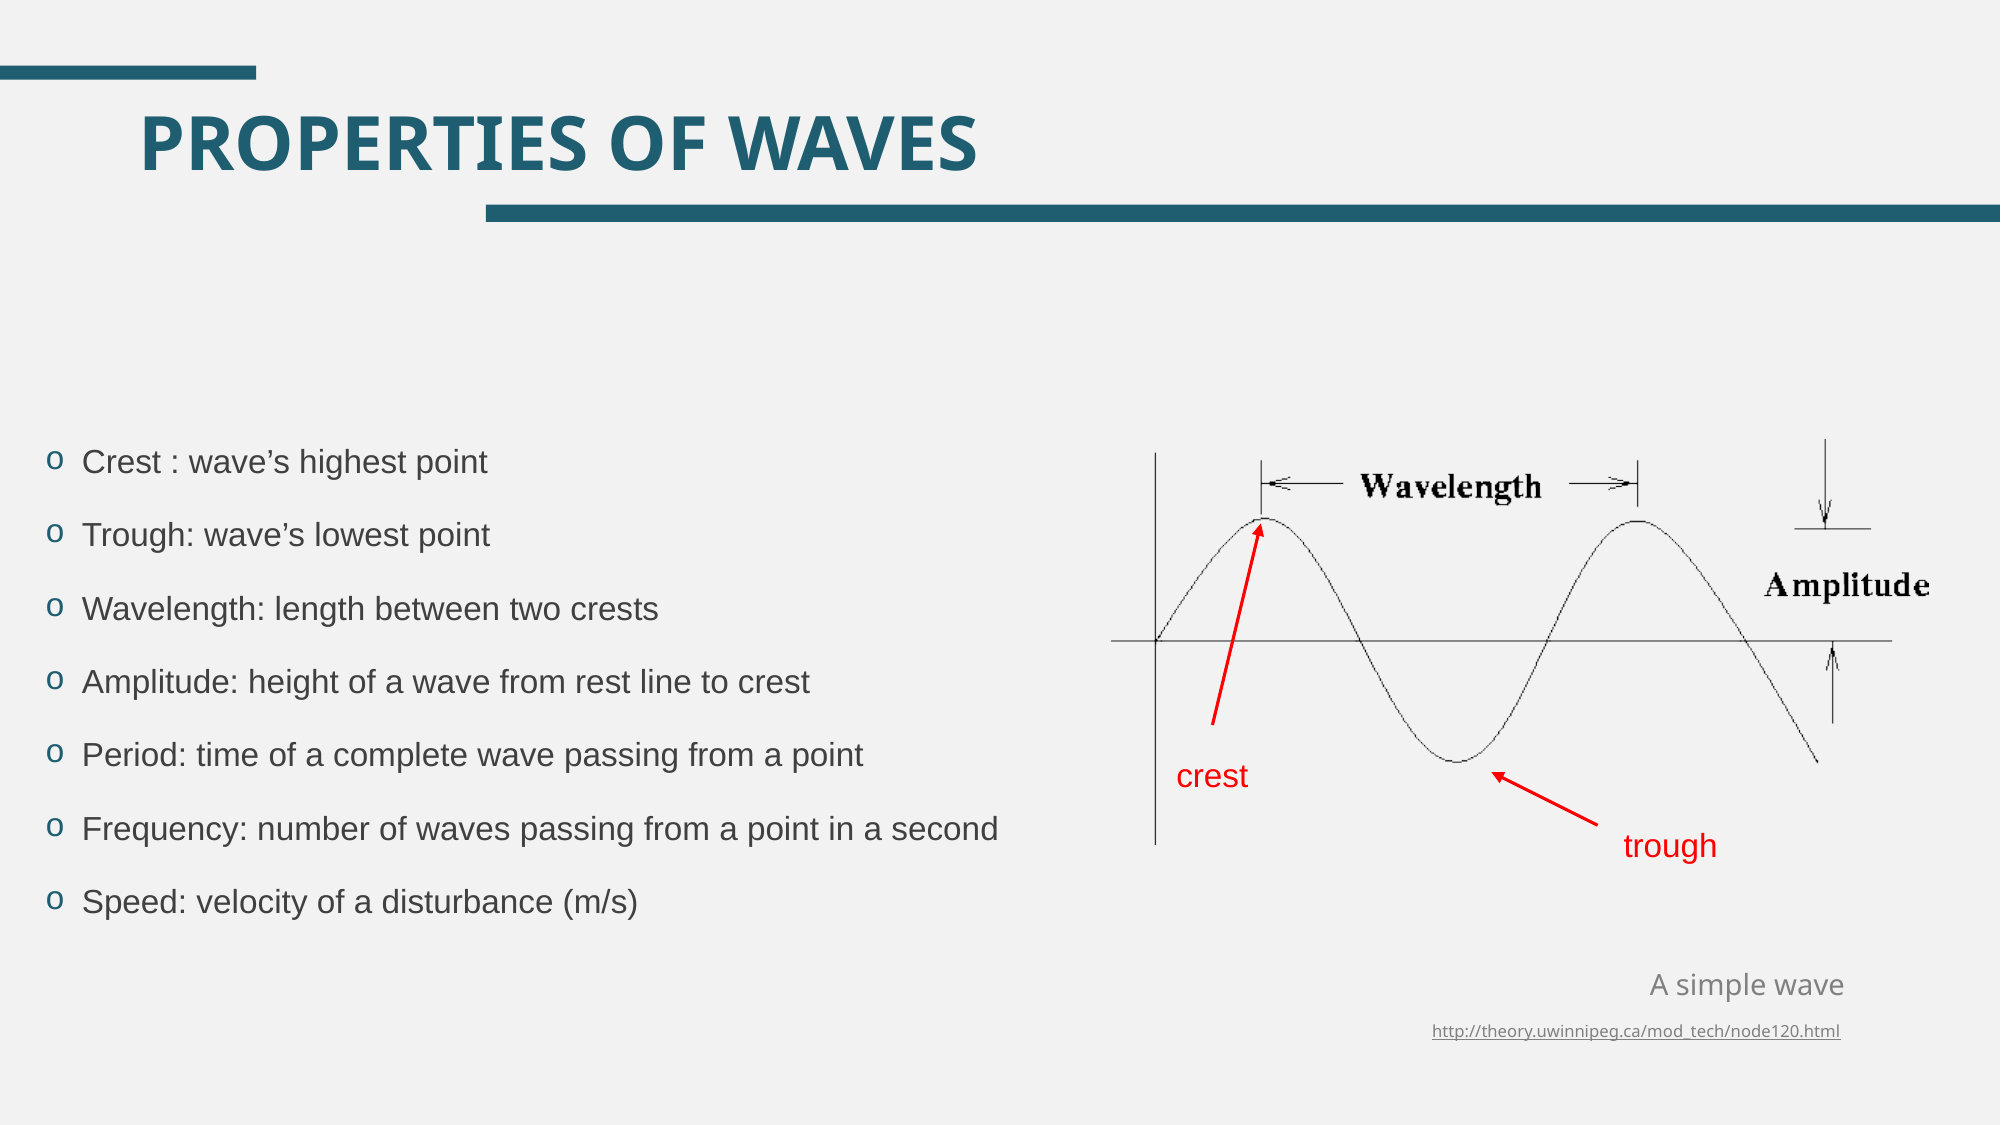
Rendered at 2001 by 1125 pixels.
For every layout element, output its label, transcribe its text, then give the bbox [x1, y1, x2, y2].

text_box trough [1597, 845, 1744, 872]
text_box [1491, 772, 1598, 826]
text_box [484, 203, 2000, 223]
list Crest : wave’s highest point Trough: wave’s lowest point Wavelength: length between two crests Amplitude: height of a wave from rest line to crest Period: time of a complete wave passing from a point Frequency: number of waves passing from a point in a second Speed: velocity of a disturbance (m/s) [30, 437, 1081, 960]
text_box A simple wave http://theory.uwinnipeg.ca/mod_tech/node120.html [1357, 958, 1920, 1052]
text_box [0, 64, 258, 81]
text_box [1212, 523, 1261, 725]
picture [1110, 439, 1929, 845]
text_box PROPERTIES OF WAVES [123, 71, 1804, 194]
